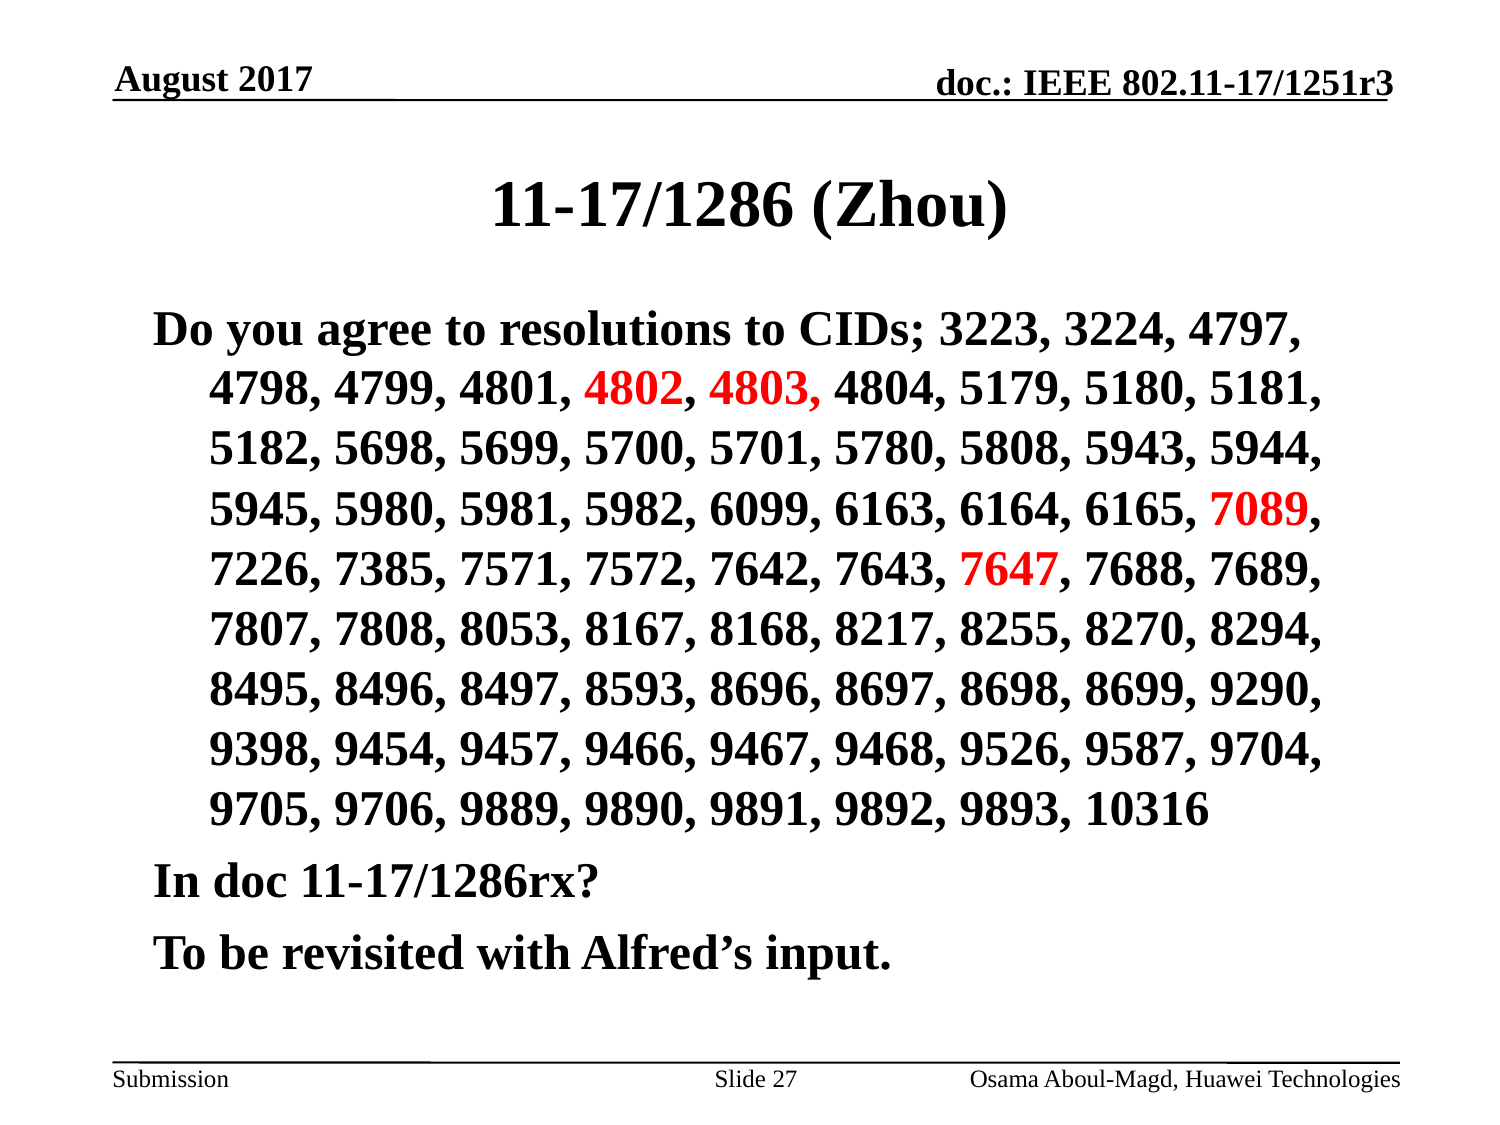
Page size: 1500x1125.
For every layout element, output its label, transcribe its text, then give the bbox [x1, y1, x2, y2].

list Do you agree to resolutions to CIDs; 3223, 3224, 4797, 4798, 4799, 4801, 4802, 4803, 4804, 5179, 5180, 5181, 5182, 5698, 5699, 5700, 5701, 5780, 5808, 5943, 5944, 5945, 5980, 5981, 5982, 6099, 6163, 6164, 6165, 7089, 7226, 7385, 7571, 7572, 7642, 7643, 7647, 7688, 7689, 7807, 7808, 8053, 8167, 8168, 8217, 8255, 8270, 8294, 8495, 8496, 8497, 8593, 8696, 8697, 8698, 8699, 9290, 9398, 9454, 9457, 9466, 9467, 9468, 9526, 9587, 9704, 9705, 9706, 9889, 9890, 9891, 9892, 9893, 10316 In doc 11-17/1286rx? To be revisited with Alfred’s input. [137, 287, 1413, 963]
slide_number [114, 54, 423, 100]
title 11-17/1286 (Zhou) [112, 112, 1388, 288]
footer Osama Aboul-Magd, Huawei Technologies [878, 1061, 1402, 1093]
slide_number Slide 27 [712, 1061, 800, 1123]
